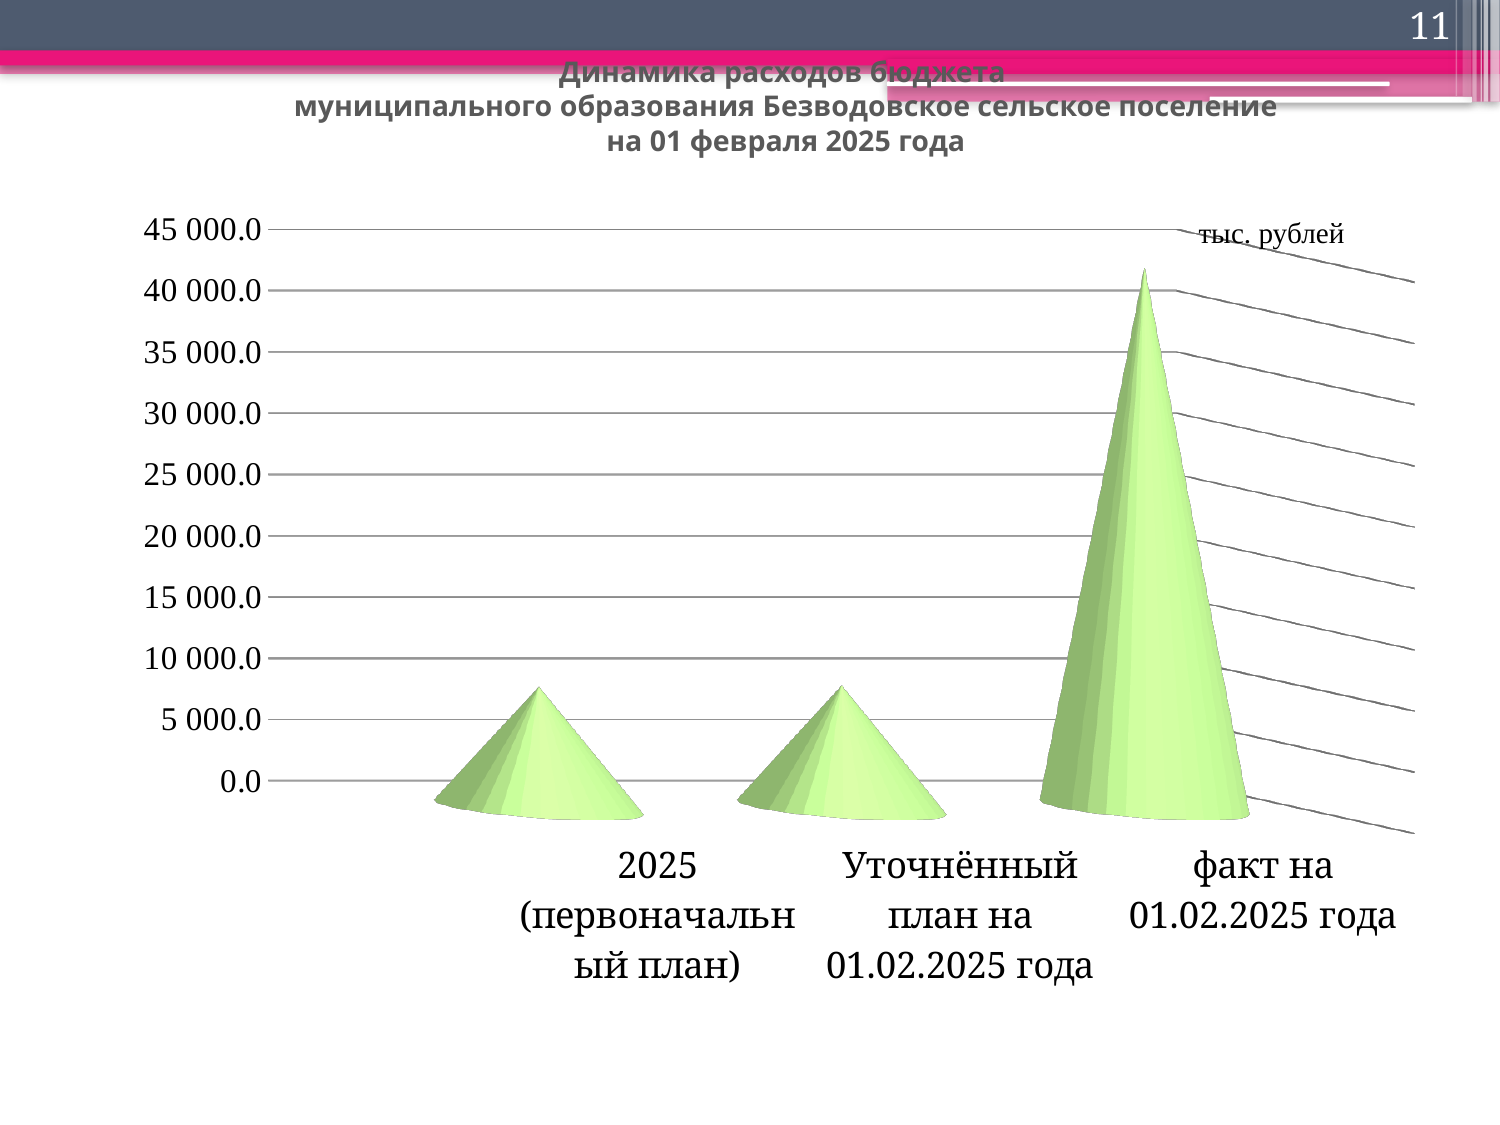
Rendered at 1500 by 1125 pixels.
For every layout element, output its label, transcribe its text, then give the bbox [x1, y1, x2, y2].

title Динамика расходов бюджета муниципального образования Безводовское сельское поселение на 01 февраля 2025 года [105, 46, 1468, 164]
chart [116, 187, 1442, 1014]
slide_number 11 [1341, 0, 1466, 61]
